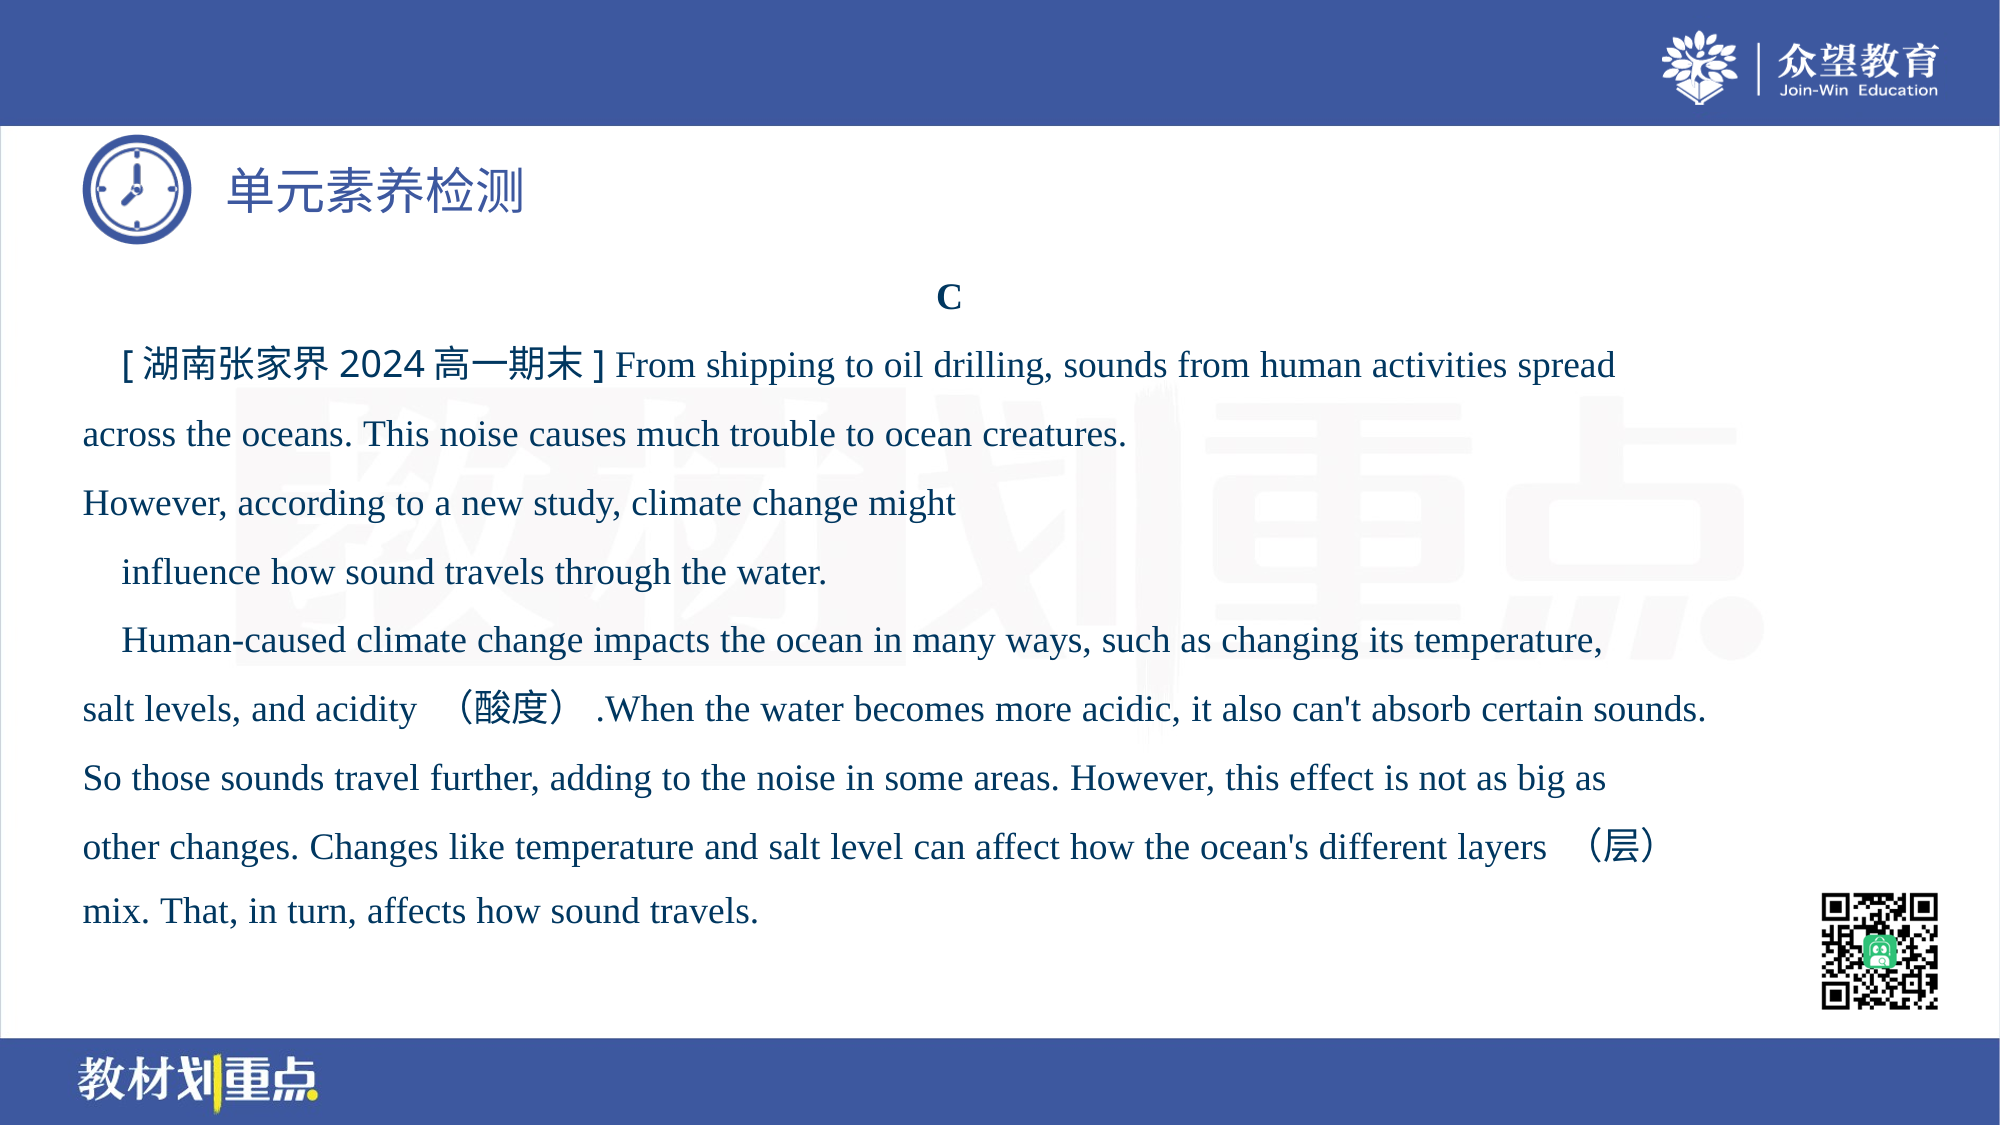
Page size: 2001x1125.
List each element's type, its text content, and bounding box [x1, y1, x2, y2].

text_box C [湖南张家界2024高一期末] From shipping to oil drilling, sounds from human activities spread across the oceans. This noise causes much trouble to ocean creatures. However, according to a new study, climate change might influence how sound travels through the water. Human-caused climate change impacts the ocean in many ways, such as changing its temperature, salt levels, and acidity （酸度）.When the water becomes more acidic, it also can't absorb certain sounds. So those sounds travel further, adding to the noise in some areas. However, this effect is not as big as other changes. Changes like temperature and salt level can affect how the ocean's different layers （层） mix. That, in turn, affects how sound travels. [82, 248, 1817, 925]
picture [0, 0, 2000, 1125]
